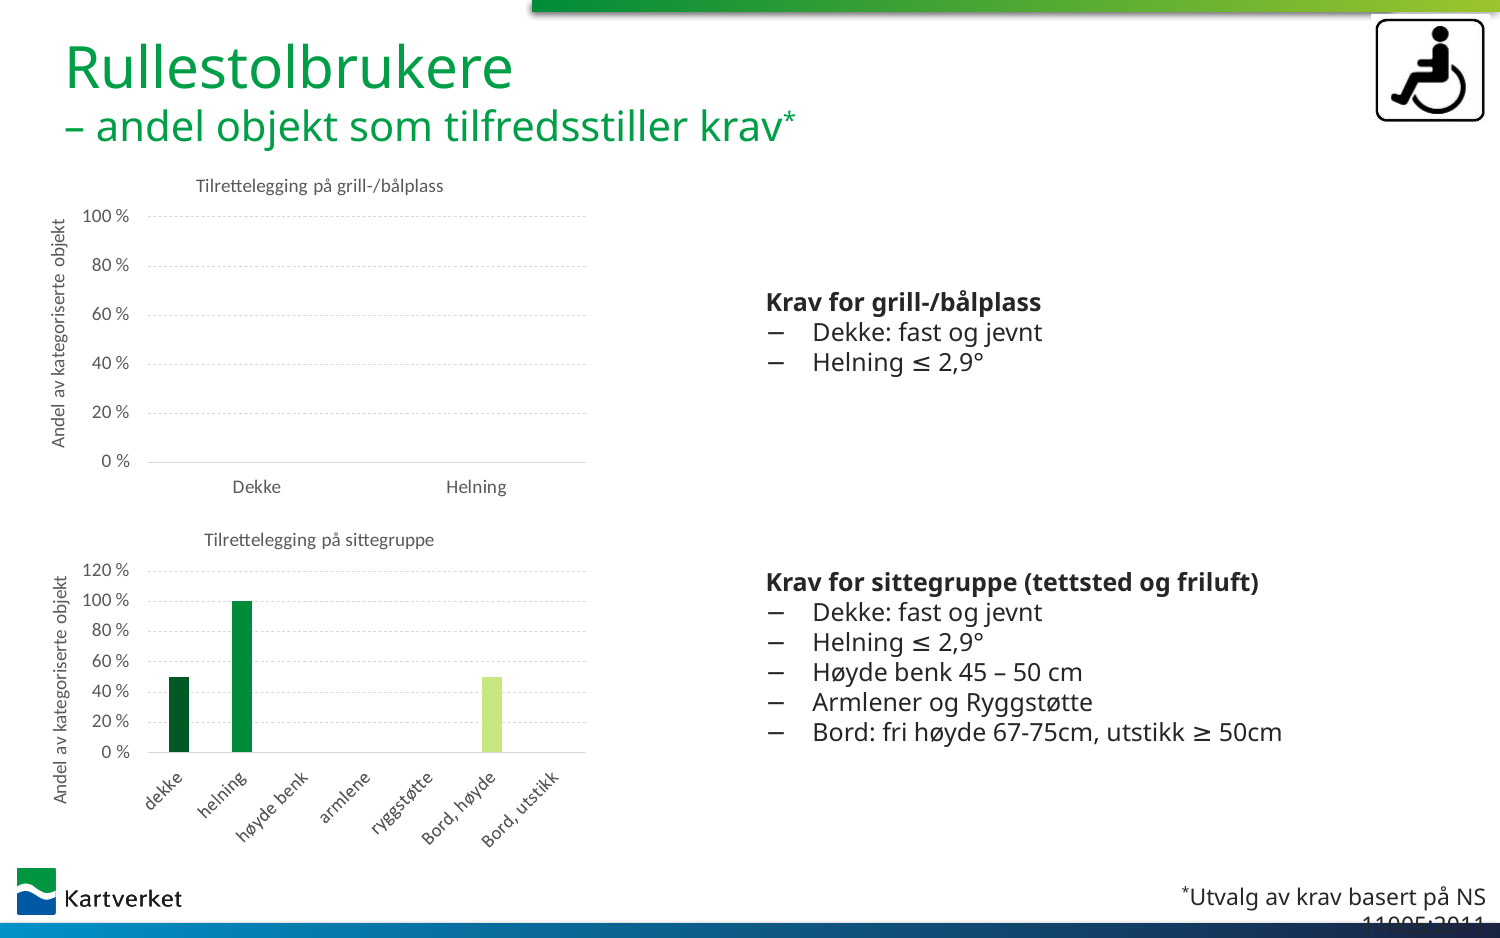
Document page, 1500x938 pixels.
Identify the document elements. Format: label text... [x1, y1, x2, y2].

picture [41, 520, 597, 859]
text_box Krav for sittegruppe (tettsted og friluft) Dekke: fast og jevnt Helning ≤ 2,9° Høyde benk 45 – 50 cm Armlener og Ryggstøtte Bord: fri høyde 67-75cm, utstikk ≥ 50cm [750, 559, 1500, 754]
text_box Krav for grill-/bålplass Dekke: fast og jevnt Helning ≤ 2,9° [750, 279, 1452, 384]
text_box *Utvalg av krav basert på NS 11005:2011 [1068, 873, 1500, 938]
text_box Rullestolbrukere – andel objekt som tilfredsstiller krav* [49, 14, 1431, 158]
picture [41, 166, 597, 505]
picture [1371, 13, 1491, 127]
